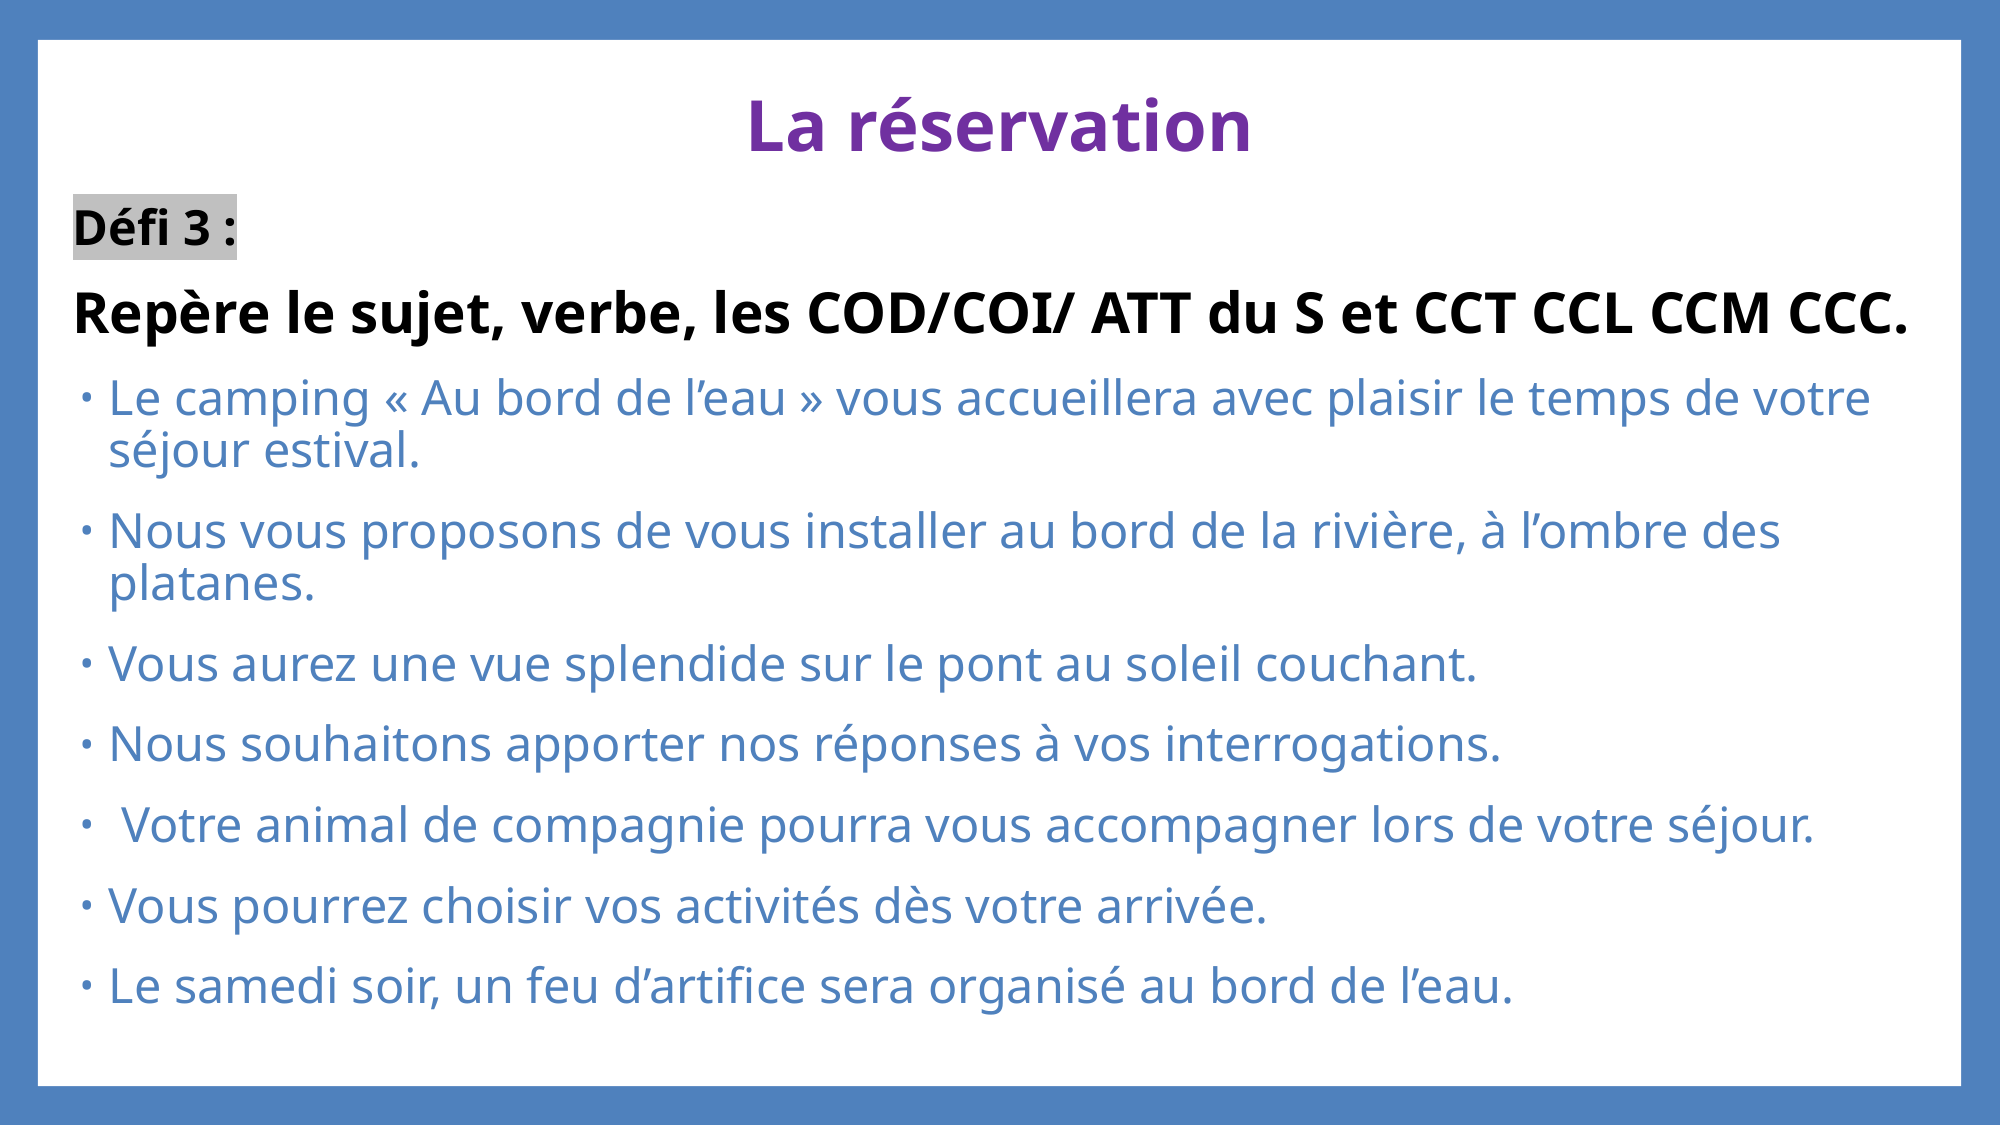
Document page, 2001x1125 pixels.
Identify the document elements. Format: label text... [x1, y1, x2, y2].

title La réservation [324, 45, 1675, 196]
list Défi 3 : Repère le sujet, verbe, les COD/COI/ ATT du S et CCT CCL CCM CCC. Le camping « Au bord de l’eau » vous accueillera avec plaisir le temps de votre séjour estival. Nous vous proposons de vous installer au bord de la rivière, à l’ombre des platanes. Vous aurez une vue splendide sur le pont au soleil couchant. Nous souhaitons apporter nos réponses à vos interrogations. Votre animal de compagnie pourra vous accompagner lors de votre séjour. Vous pourrez choisir vos activités dès votre arrivée. Le samedi soir, un feu d’artifice sera organisé au bord de l’eau. [57, 196, 1935, 1080]
